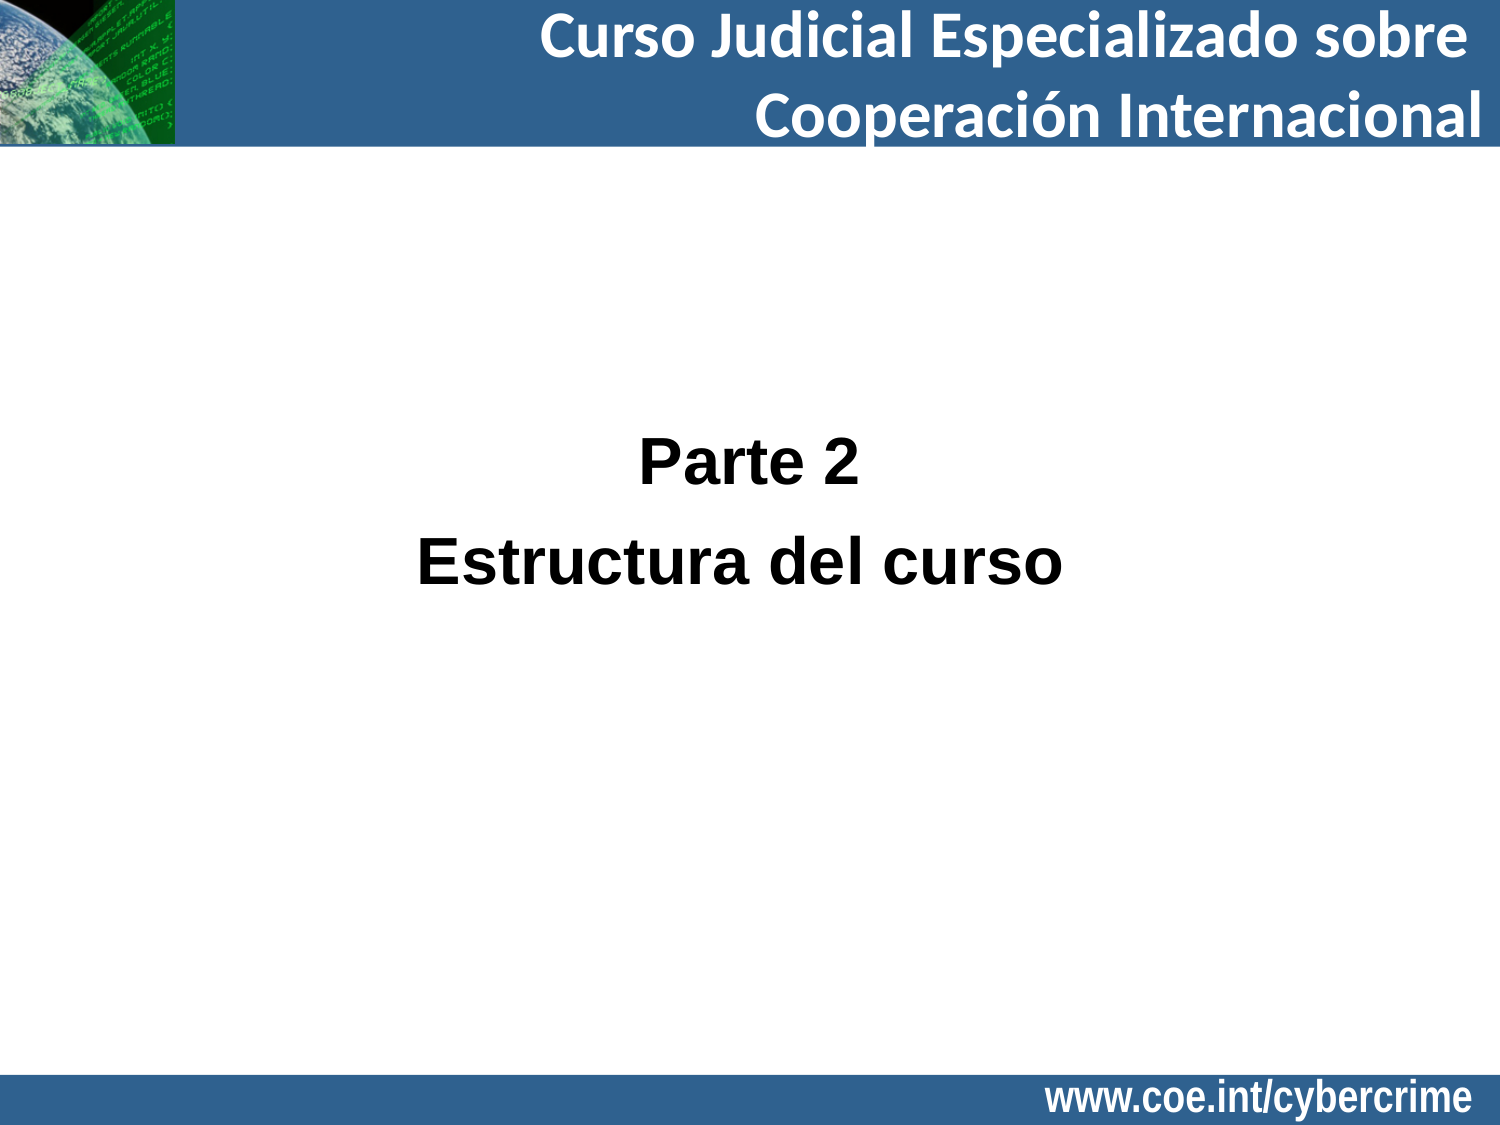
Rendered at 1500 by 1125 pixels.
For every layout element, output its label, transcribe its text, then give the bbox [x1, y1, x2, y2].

picture [0, 0, 175, 144]
text_box Parte 2 Estructura del curso [50, 425, 1450, 605]
text_box Curso Judicial Especializado sobre Cooperación Internacional [177, 0, 1500, 149]
text_box www.coe.int/cybercrime [1030, 1059, 1500, 1125]
text_box [0, 1073, 1030, 1125]
